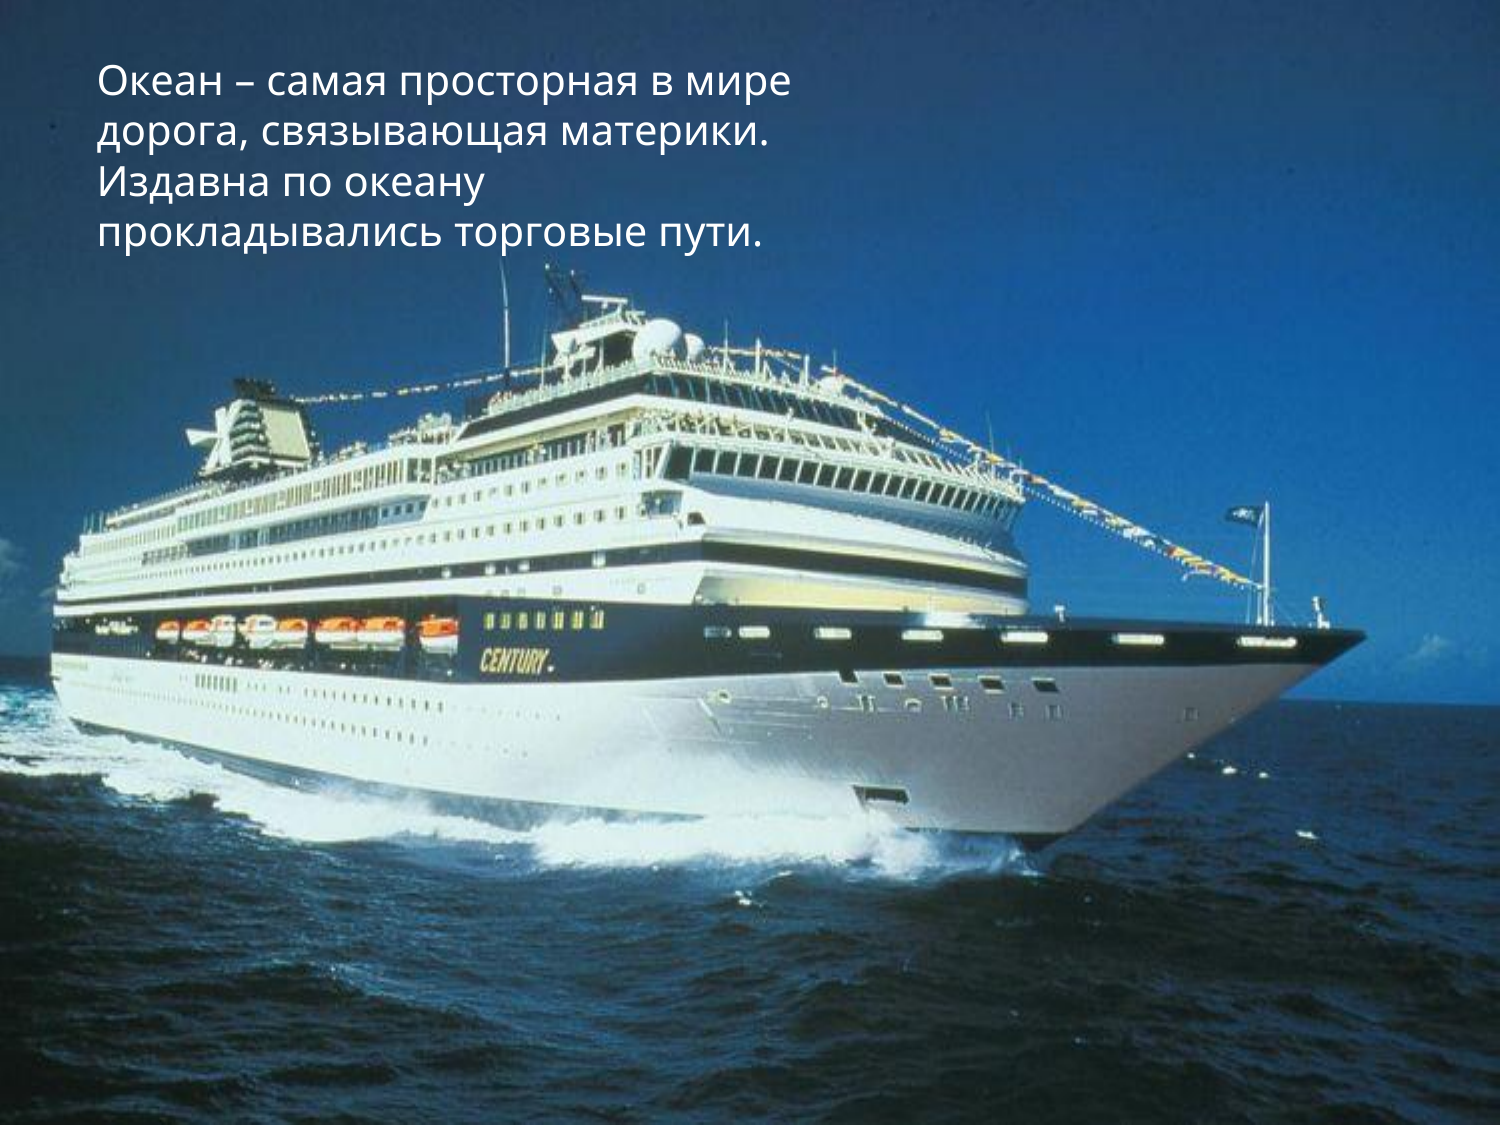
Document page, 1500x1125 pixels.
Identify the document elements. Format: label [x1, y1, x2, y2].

list [0, 0, 1500, 1125]
